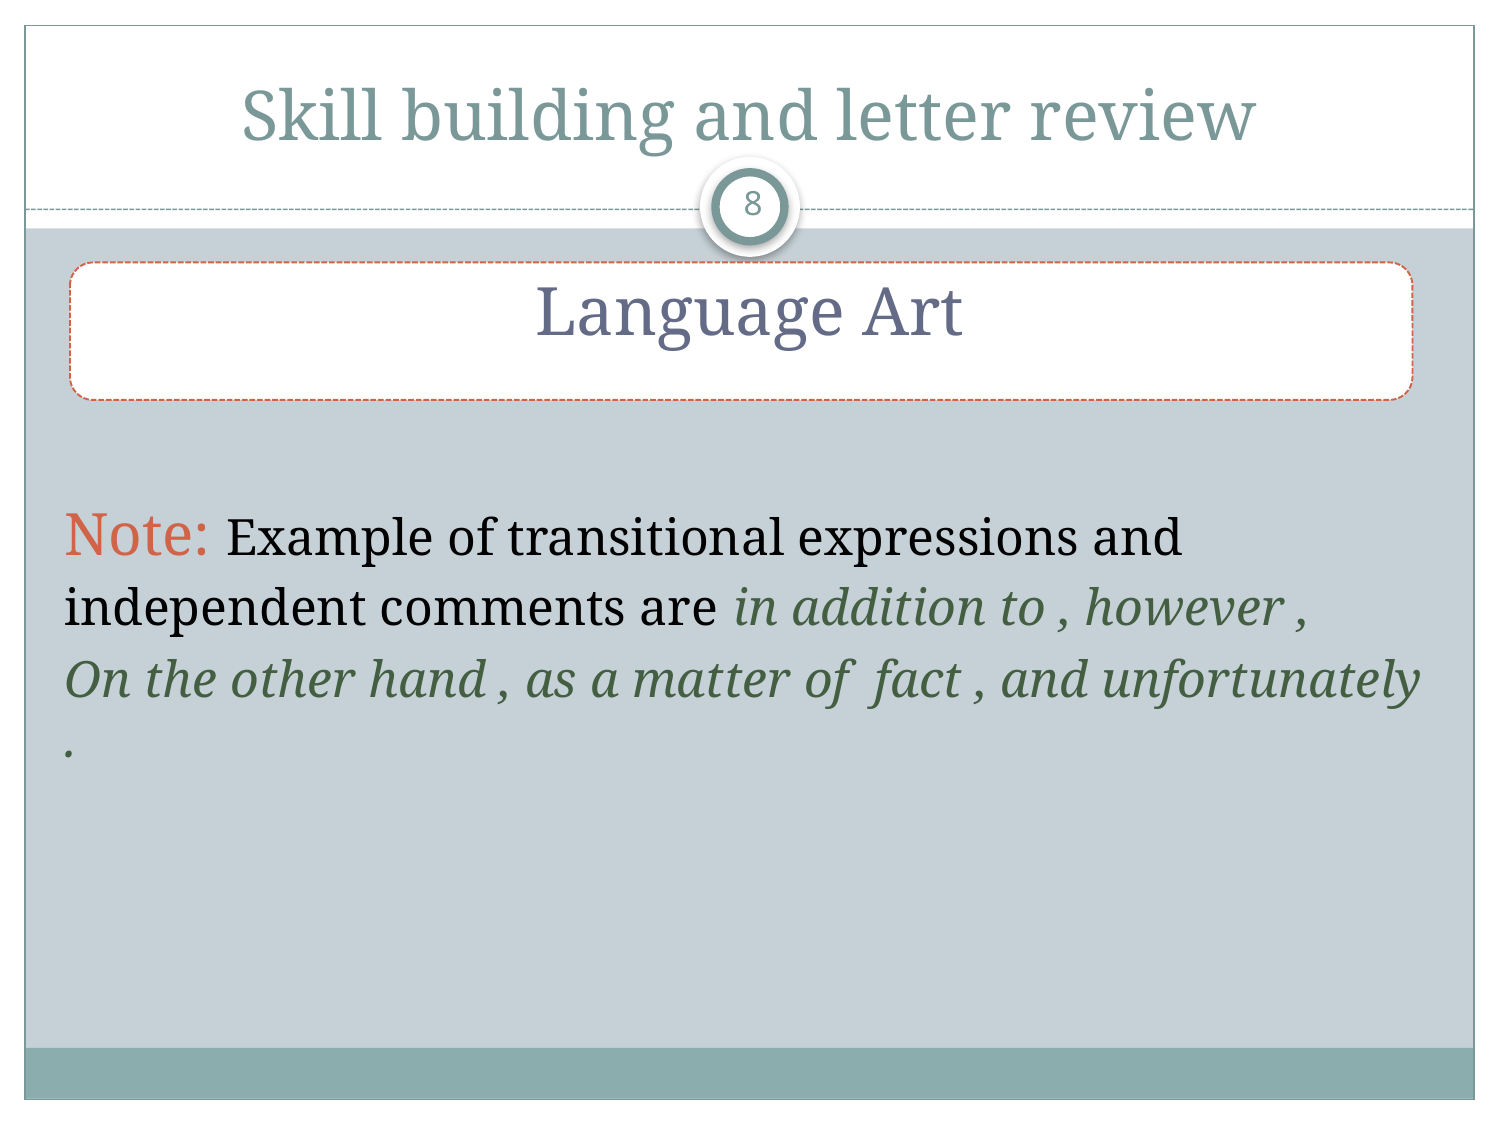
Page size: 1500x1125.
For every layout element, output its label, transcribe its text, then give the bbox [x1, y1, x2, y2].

list Note: Example of transitional expressions and independent comments are in addition to , however , On the other hand , as a matter of fact , and unfortunately . [49, 250, 1445, 1001]
slide_number 8 [715, 168, 791, 241]
title Skill building and letter review [49, 37, 1450, 162]
text_box Language Art [69, 261, 1414, 401]
